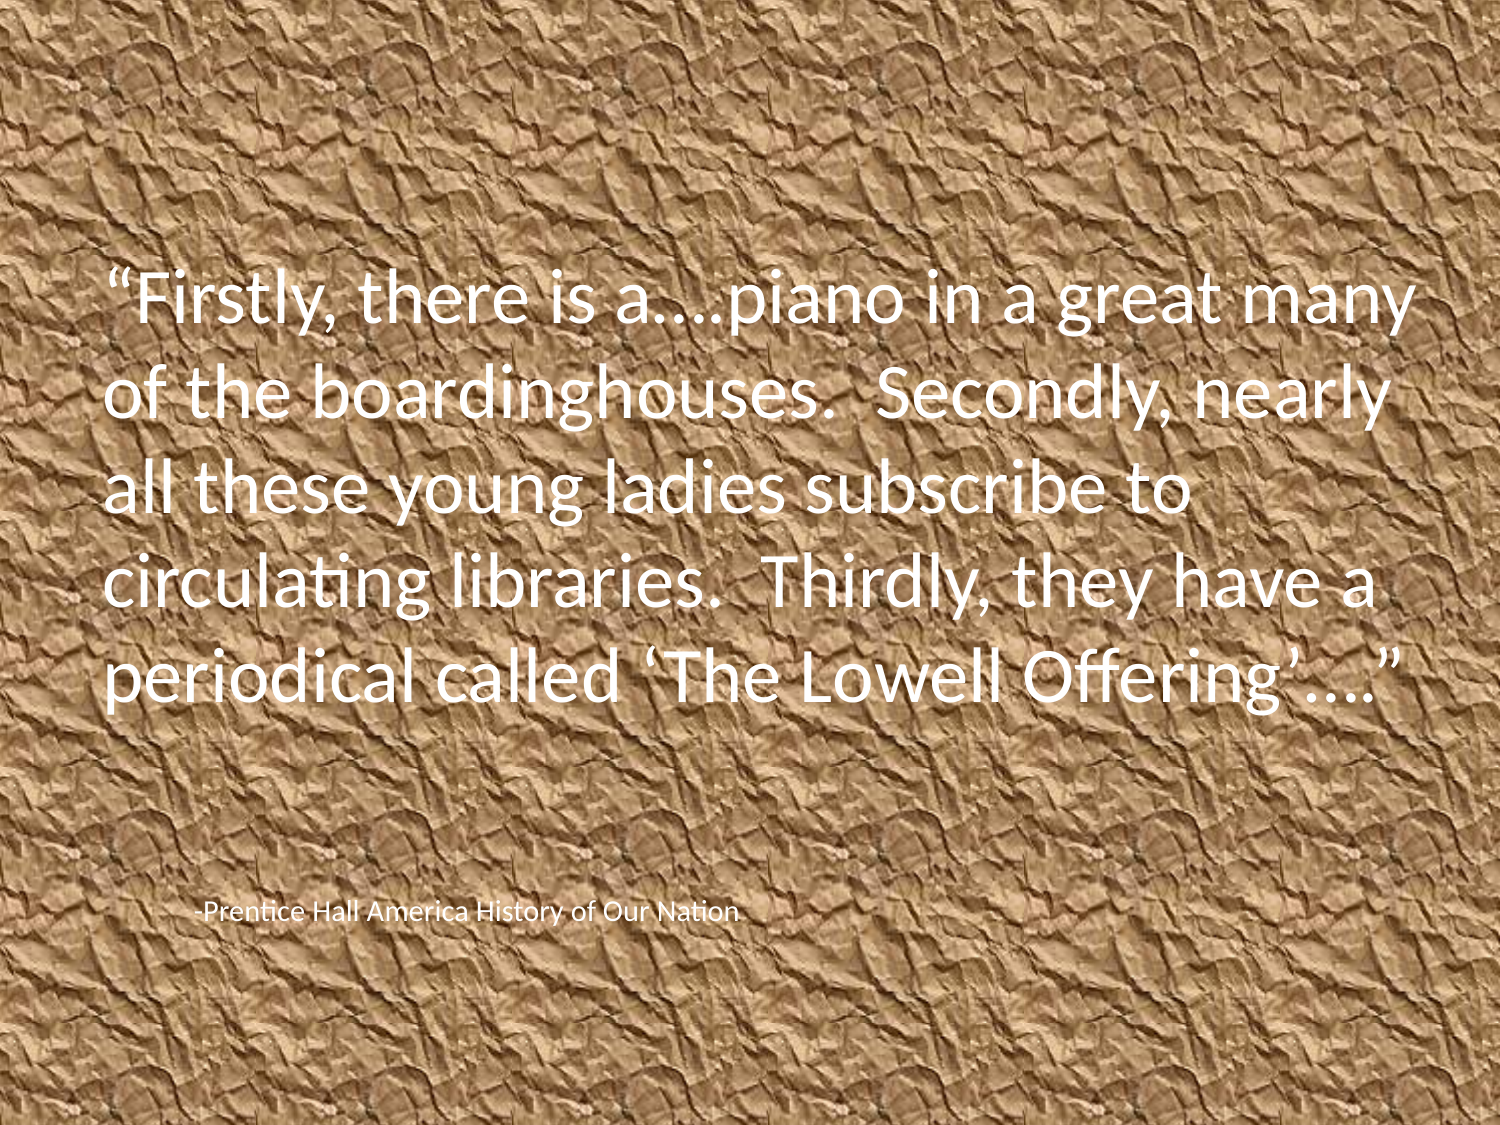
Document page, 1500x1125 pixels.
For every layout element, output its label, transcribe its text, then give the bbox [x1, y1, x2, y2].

list “Firstly, there is a….piano in a great many of the boardinghouses. Secondly, nearly all these young ladies subscribe to circulating libraries. Thirdly, they have a periodical called ‘The Lowell Offering’….” -Prentice Hall America History of Our Nation [87, 237, 1438, 980]
picture [0, 0, 1500, 1125]
